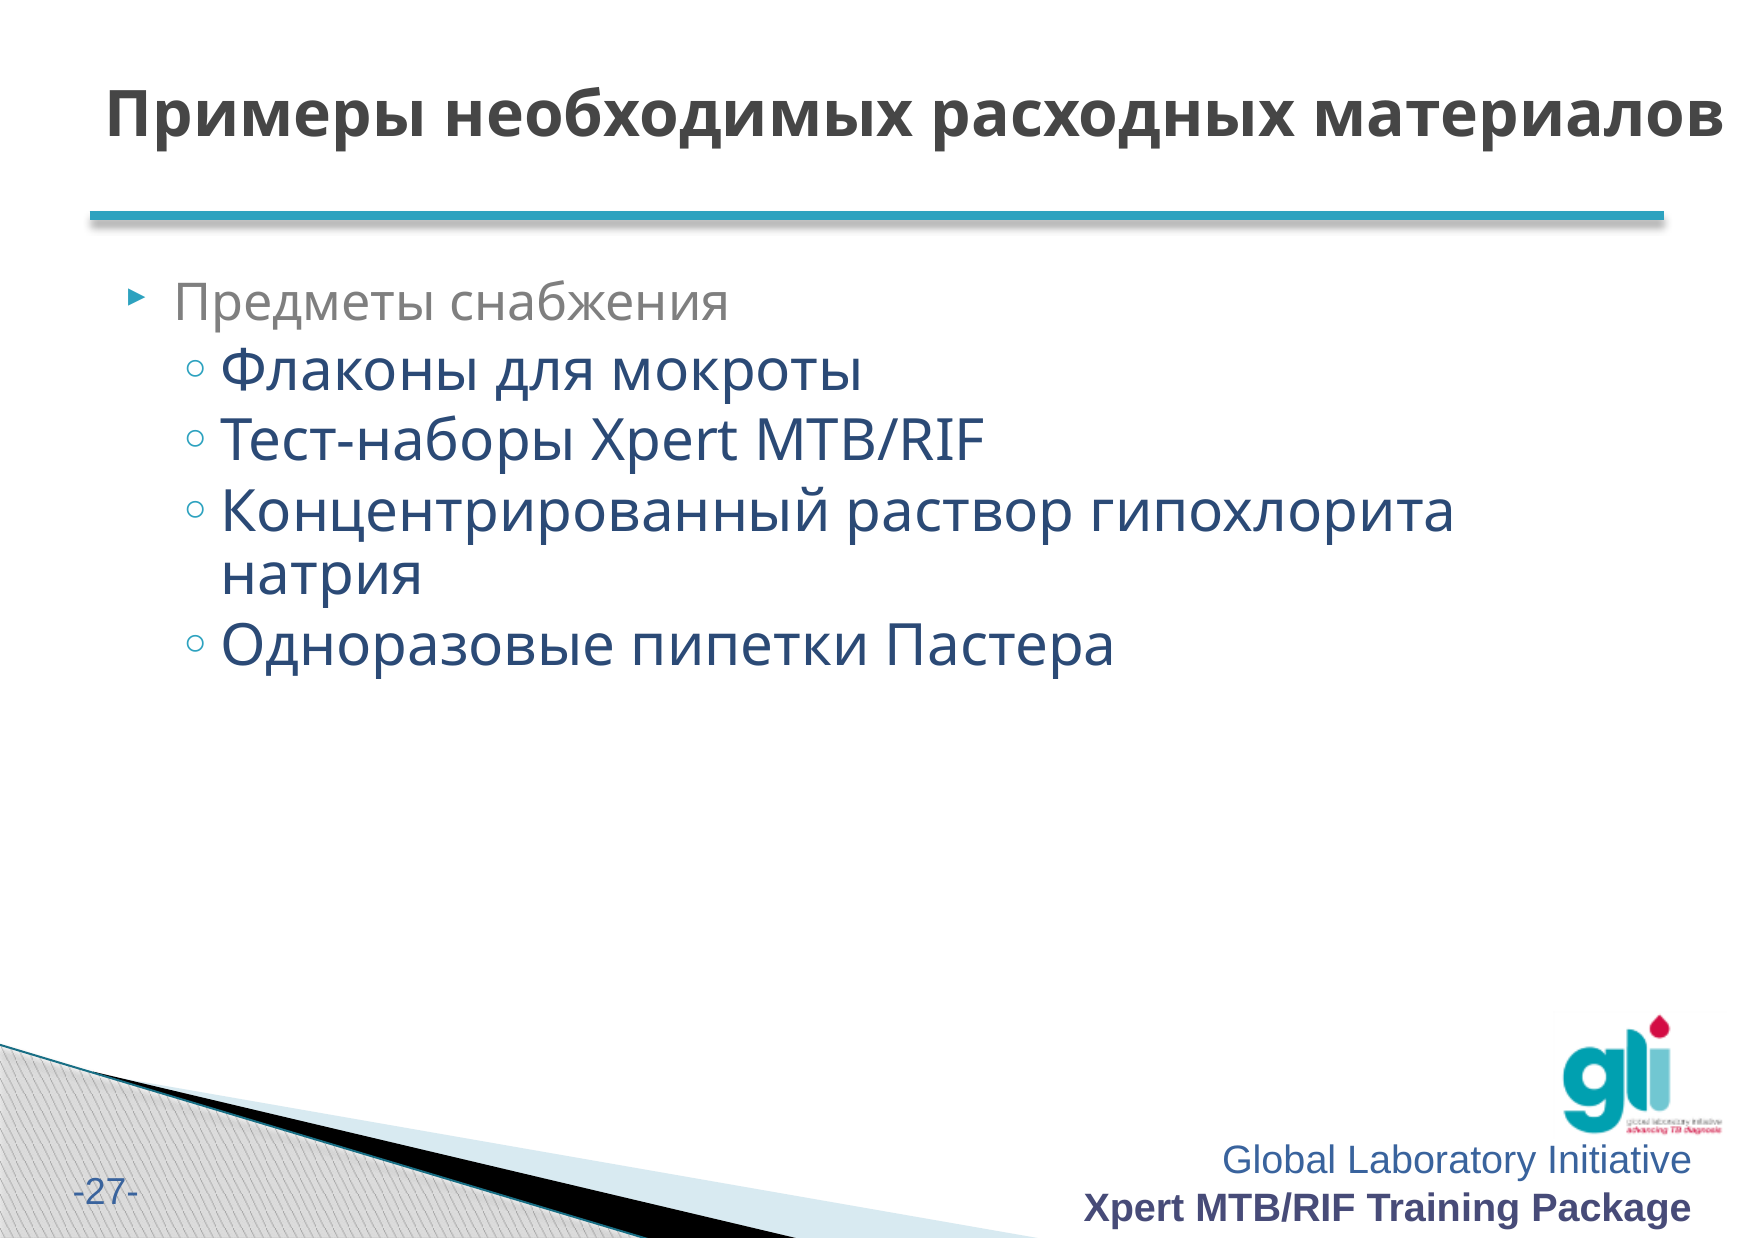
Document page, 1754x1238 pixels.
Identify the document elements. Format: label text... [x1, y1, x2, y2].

list Предметы снабжения Флаконы для мокроты Тест-наборы Xpert MTB/RIF Концентрированный раствор гипохлорита натрия Одноразовые пипетки Пастера [87, 267, 1666, 996]
title Примеры необходимых расходных материалов [87, 27, 1754, 194]
picture [1553, 1011, 1727, 1139]
